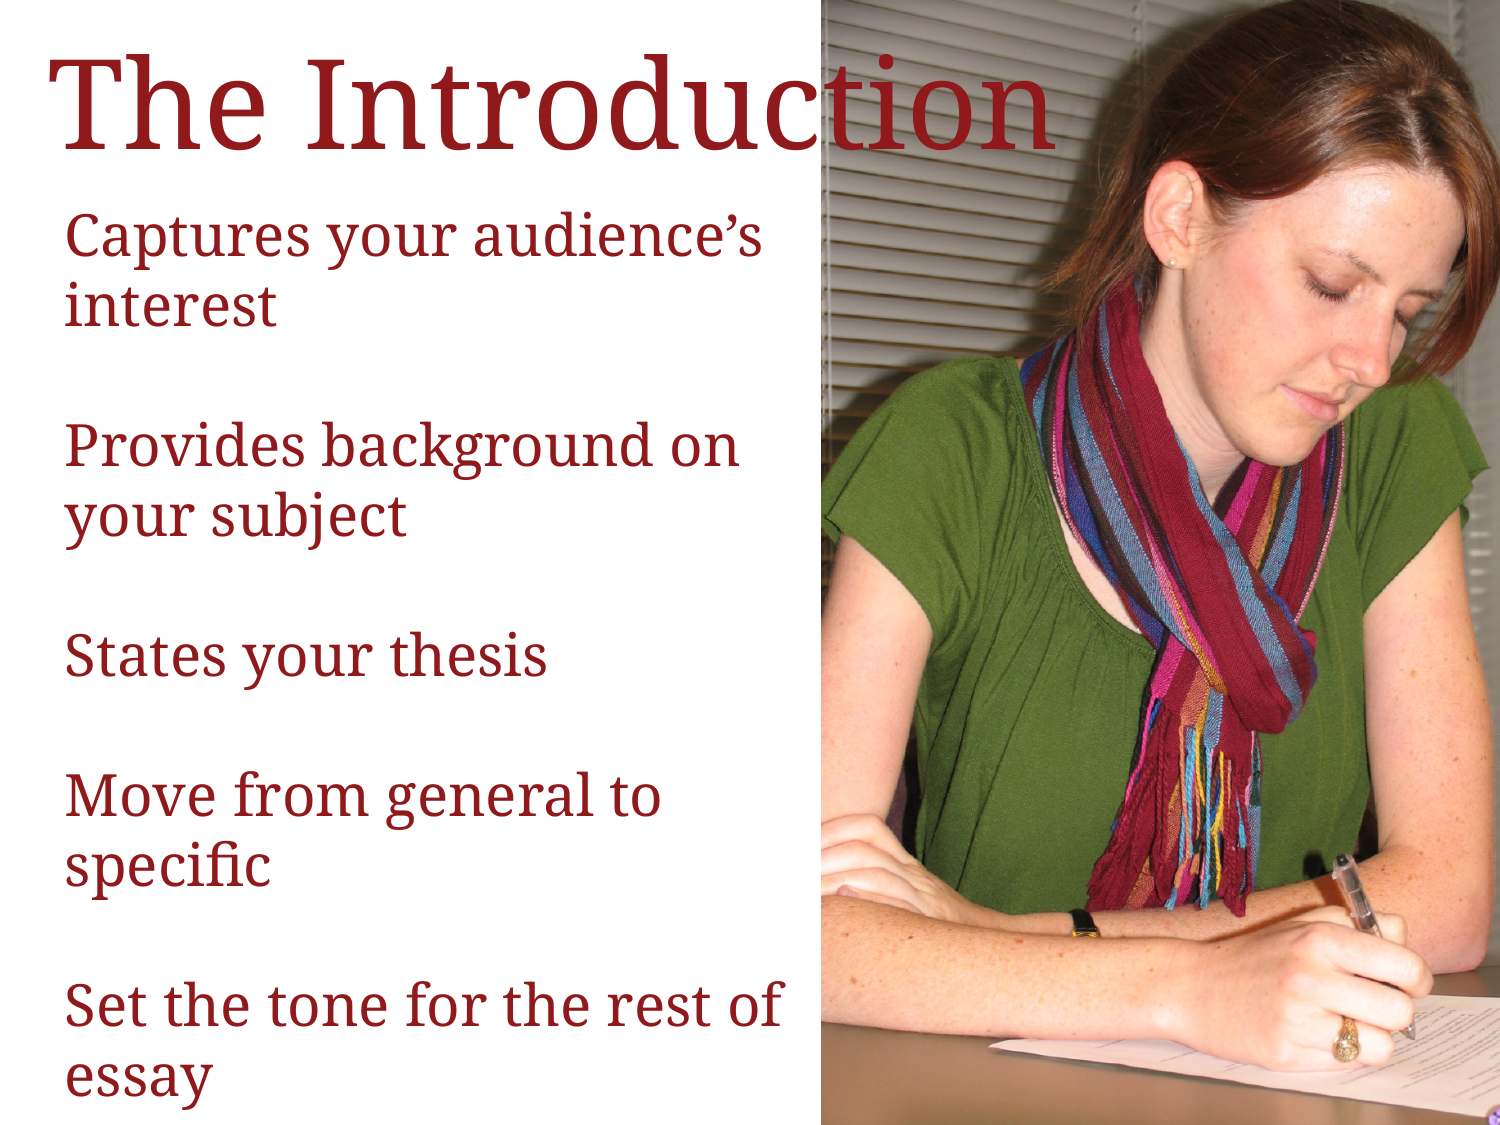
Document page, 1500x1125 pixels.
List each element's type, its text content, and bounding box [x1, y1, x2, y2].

title The Introduction [0, 0, 1100, 200]
text_box Captures your audience’s interest Provides background on your subject States your thesis Move from general to specific Set the tone for the rest of essay [49, 190, 800, 1116]
picture [679, 1, 1500, 1124]
